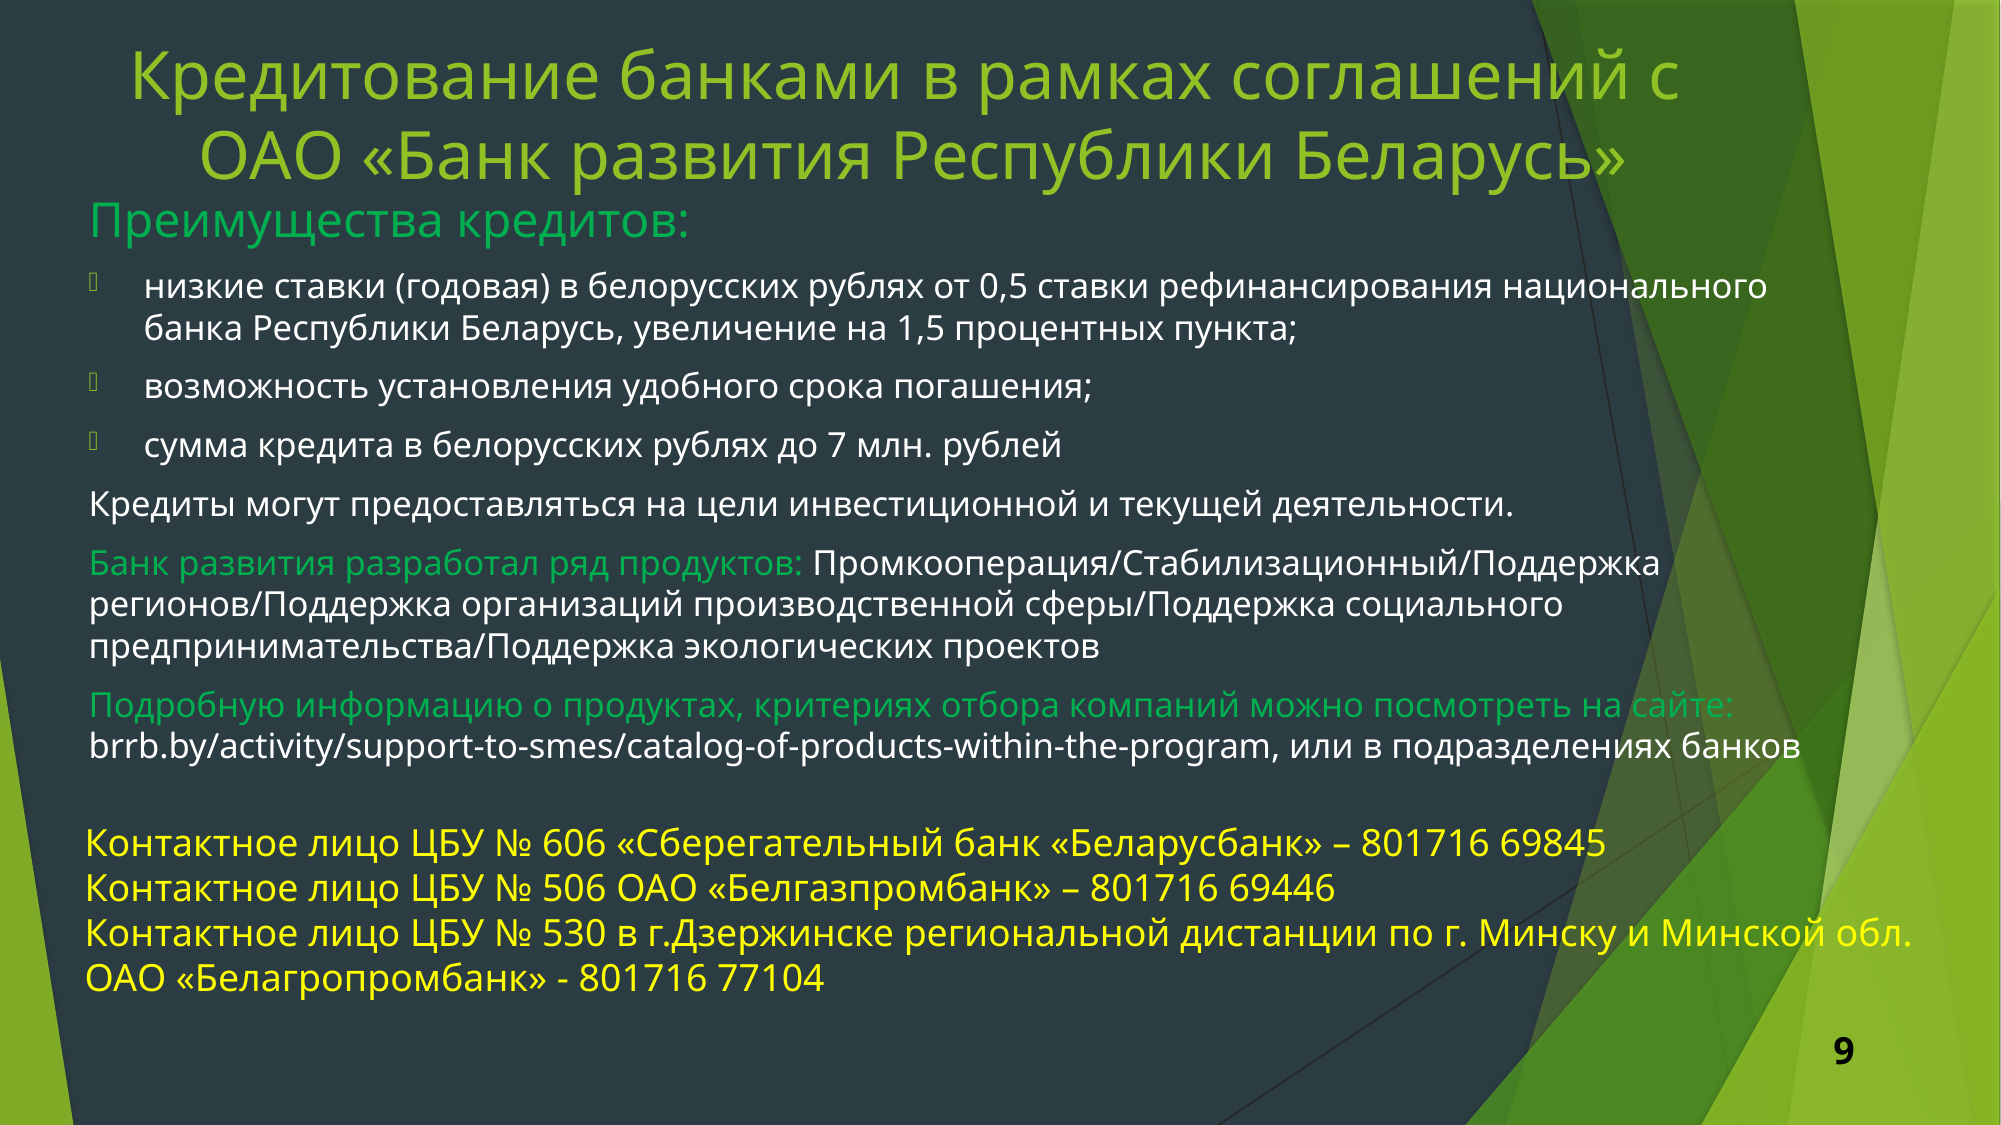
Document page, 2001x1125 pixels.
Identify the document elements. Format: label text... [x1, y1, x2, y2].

list Преимущества кредитов: низкие ставки (годовая) в белорусских рублях от 0,5 ставки рефинансирования национального банка Республики Беларусь, увеличение на 1,5 процентных пункта; возможность установления удобного срока погашения; сумма кредита в белорусских рублях до 7 млн. рублей Кредиты могут предоставляться на цели инвестиционной и текущей деятельности. Банк развития разработал ряд продуктов: Промкооперация/Стабилизационный/Поддержка регионов/Поддержка организаций производственной сферы/Поддержка социального предпринимательства/Поддержка экологических проектов Подробную информацию о продуктах, критериях отбора компаний можно посмотреть на сайте: brrb.by/activity/support-to-smes/catalog-of-products-within-the-program, или в подразделениях банков [73, 181, 1823, 786]
text_box Контактное лицо ЦБУ № 606 «Сберегательный банк «Беларусбанк» – 801716 69845 Контактное лицо ЦБУ № 506 ОАО «Белгазпромбанк» – 801716 69446 Контактное лицо ЦБУ № 530 в г.Дзержинске региональной дистанции по г. Минску и Минской обл. ОАО «Белагропромбанк» - 801716 77104 [69, 811, 1930, 1007]
title Кредитование банками в рамках соглашений с ОАО «Банк развития Республики Беларусь» [111, 25, 1718, 137]
text_box 9 [1818, 1019, 1878, 1080]
